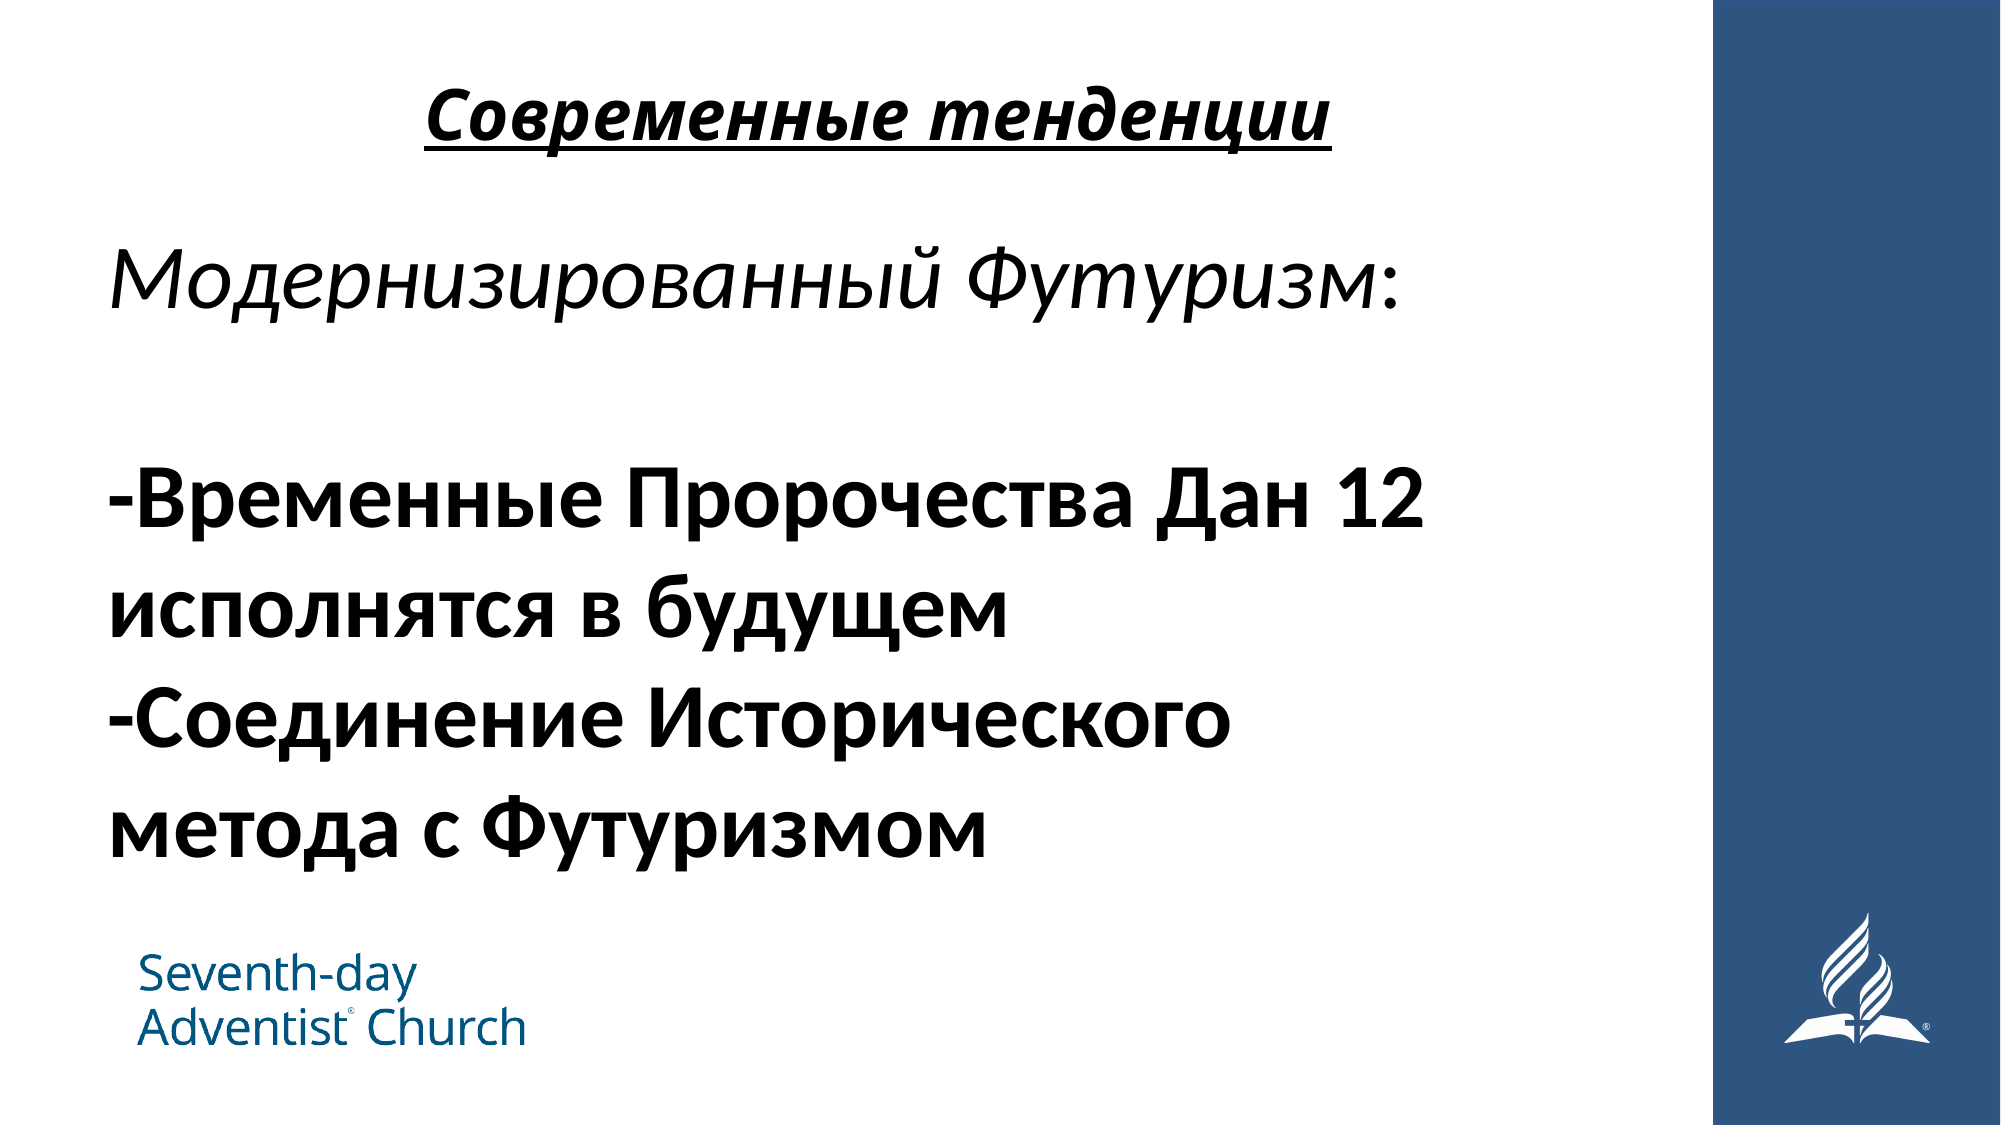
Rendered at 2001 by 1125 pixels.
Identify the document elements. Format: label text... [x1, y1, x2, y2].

picture [120, 911, 537, 1073]
text_box Модернизированный Футуризм: -Временные Пророчества Дан 12 исполнятся в будущем -Соединение Исторического метода с Футуризмом [93, 209, 1500, 884]
title Современные тенденции [113, 71, 1643, 164]
picture [1771, 892, 1943, 1064]
